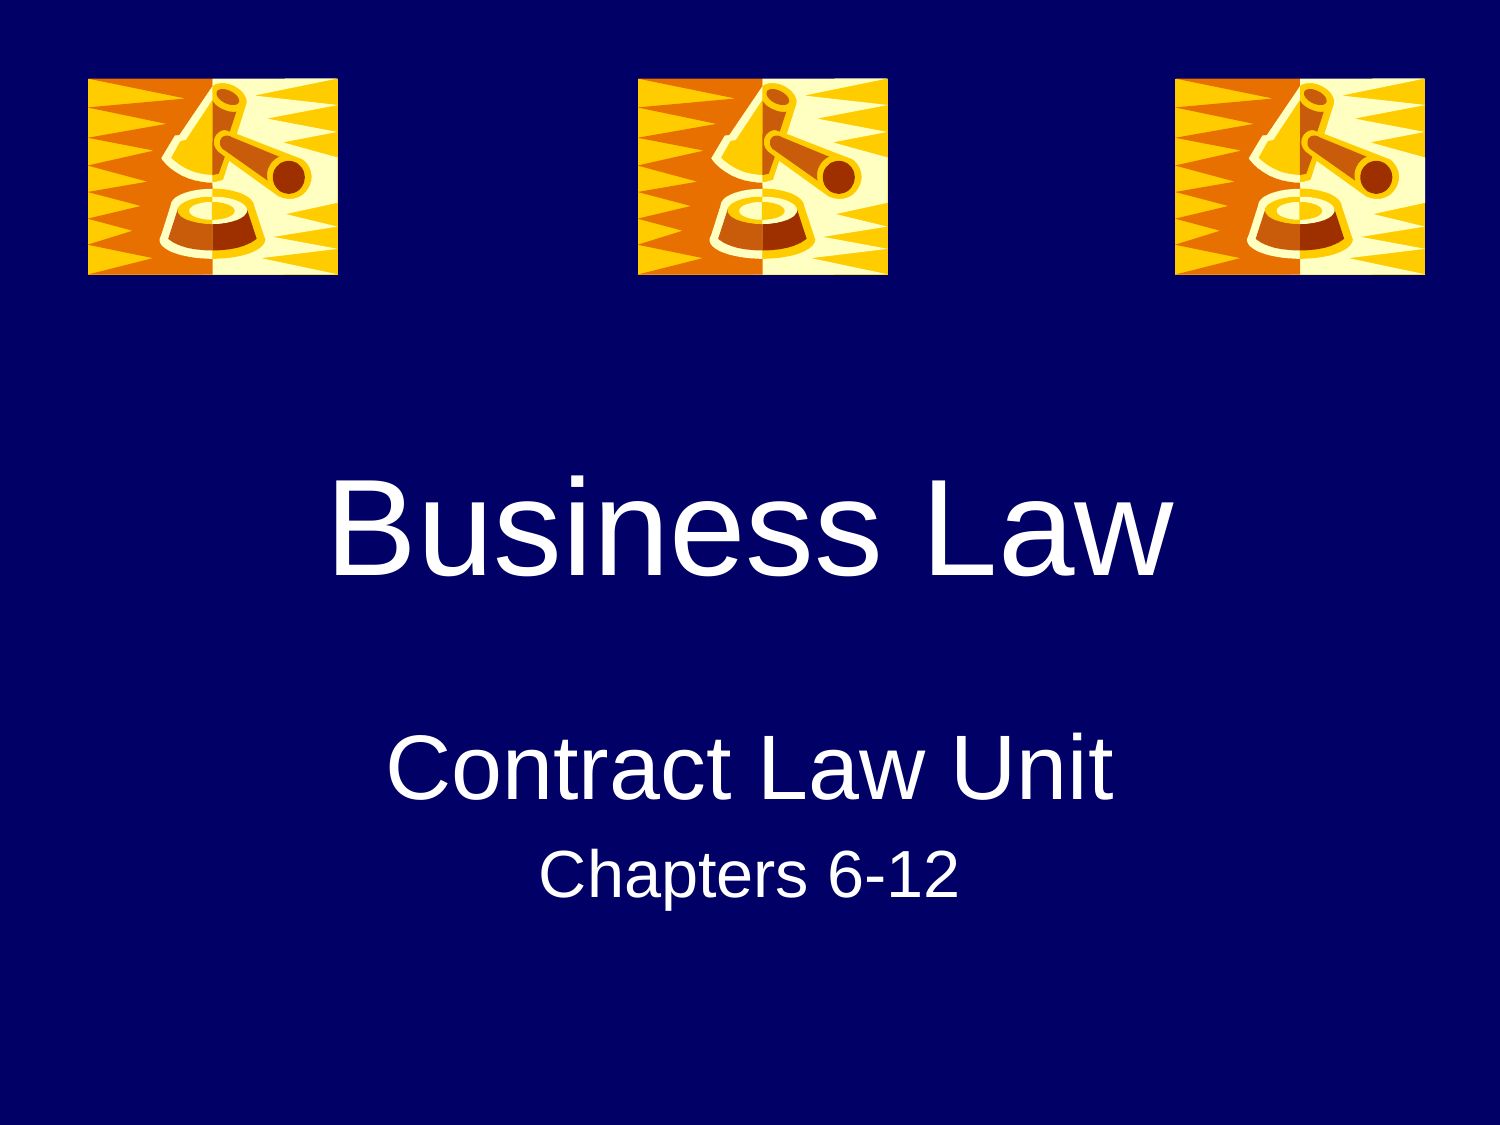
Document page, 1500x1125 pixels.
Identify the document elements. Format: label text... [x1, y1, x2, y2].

picture [87, 74, 342, 279]
title Business Law [112, 399, 1388, 642]
picture [637, 74, 892, 279]
subtitle Contract Law Unit Chapters 6-12 [224, 699, 1276, 988]
picture [1174, 74, 1430, 279]
